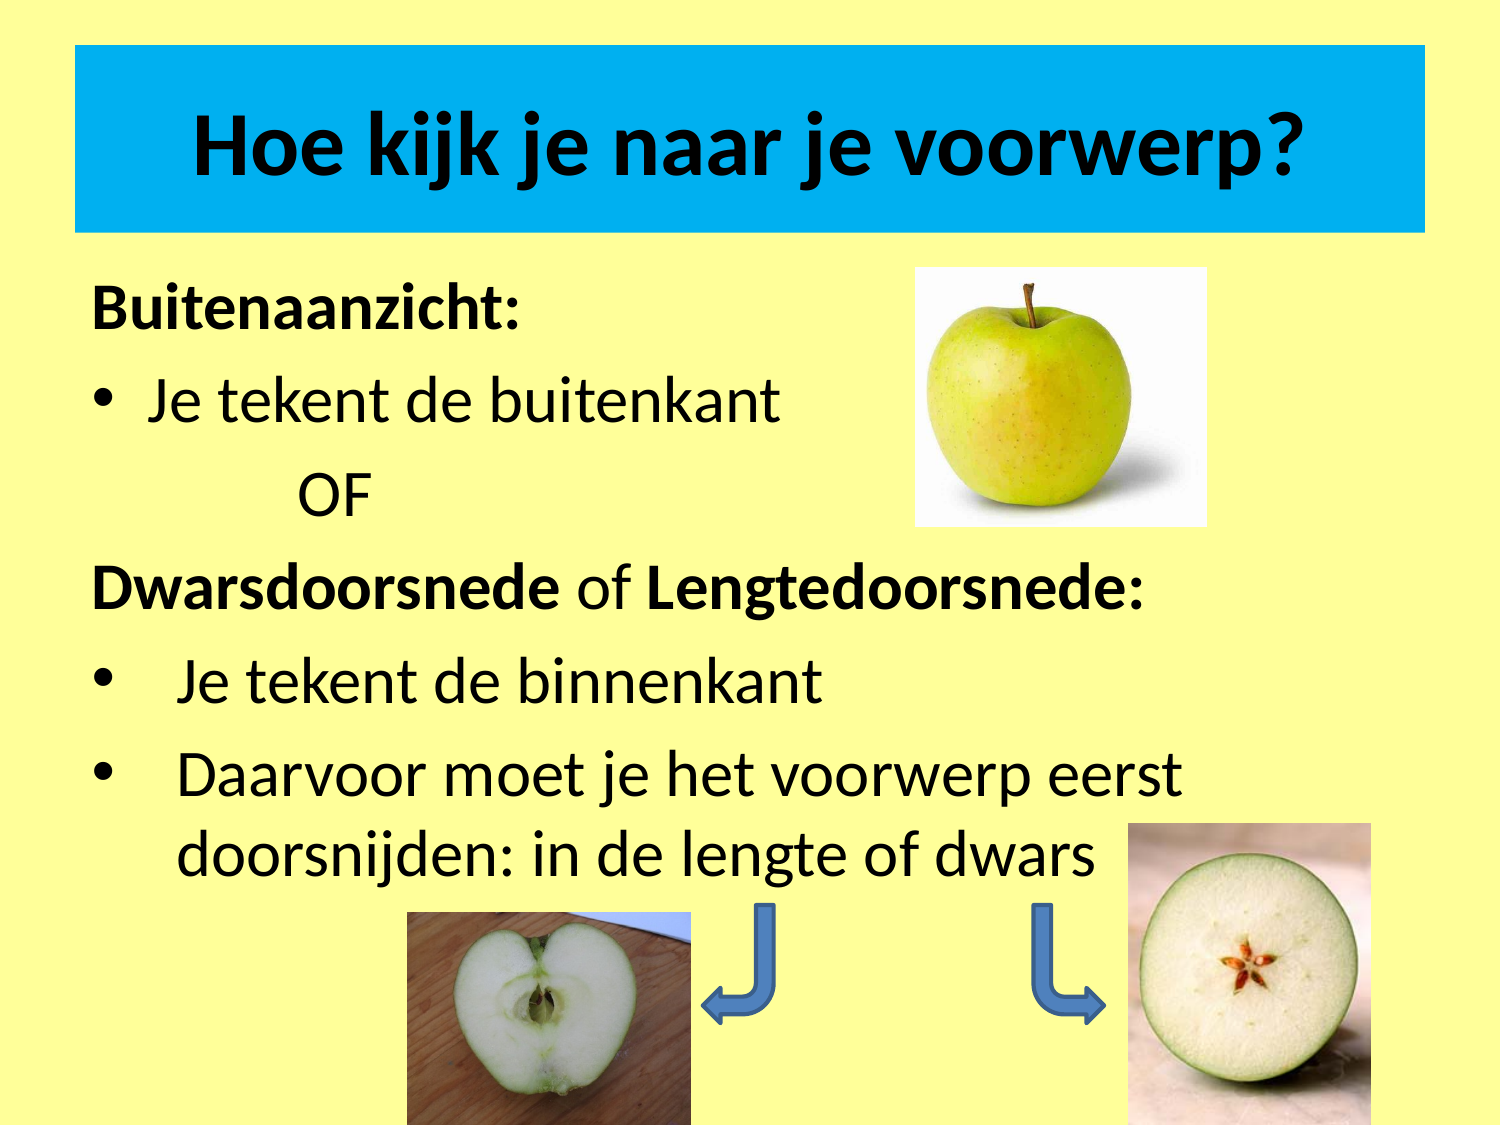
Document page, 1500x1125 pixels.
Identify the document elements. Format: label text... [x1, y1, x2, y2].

picture [915, 266, 1208, 528]
title Hoe kijk je naar je voorwerp? [75, 45, 1425, 233]
picture [407, 912, 692, 1125]
picture [1127, 823, 1371, 1125]
text_box [1031, 902, 1107, 1026]
list Buitenaanzicht: Je tekent de buitenkant OF Dwarsdoorsnede of Lengtedoorsnede: Je tekent de binnenkant Daarvoor moet je het voorwerp eerst doorsnijden: in de lengte of dwars [76, 255, 1427, 998]
text_box [700, 902, 776, 1026]
